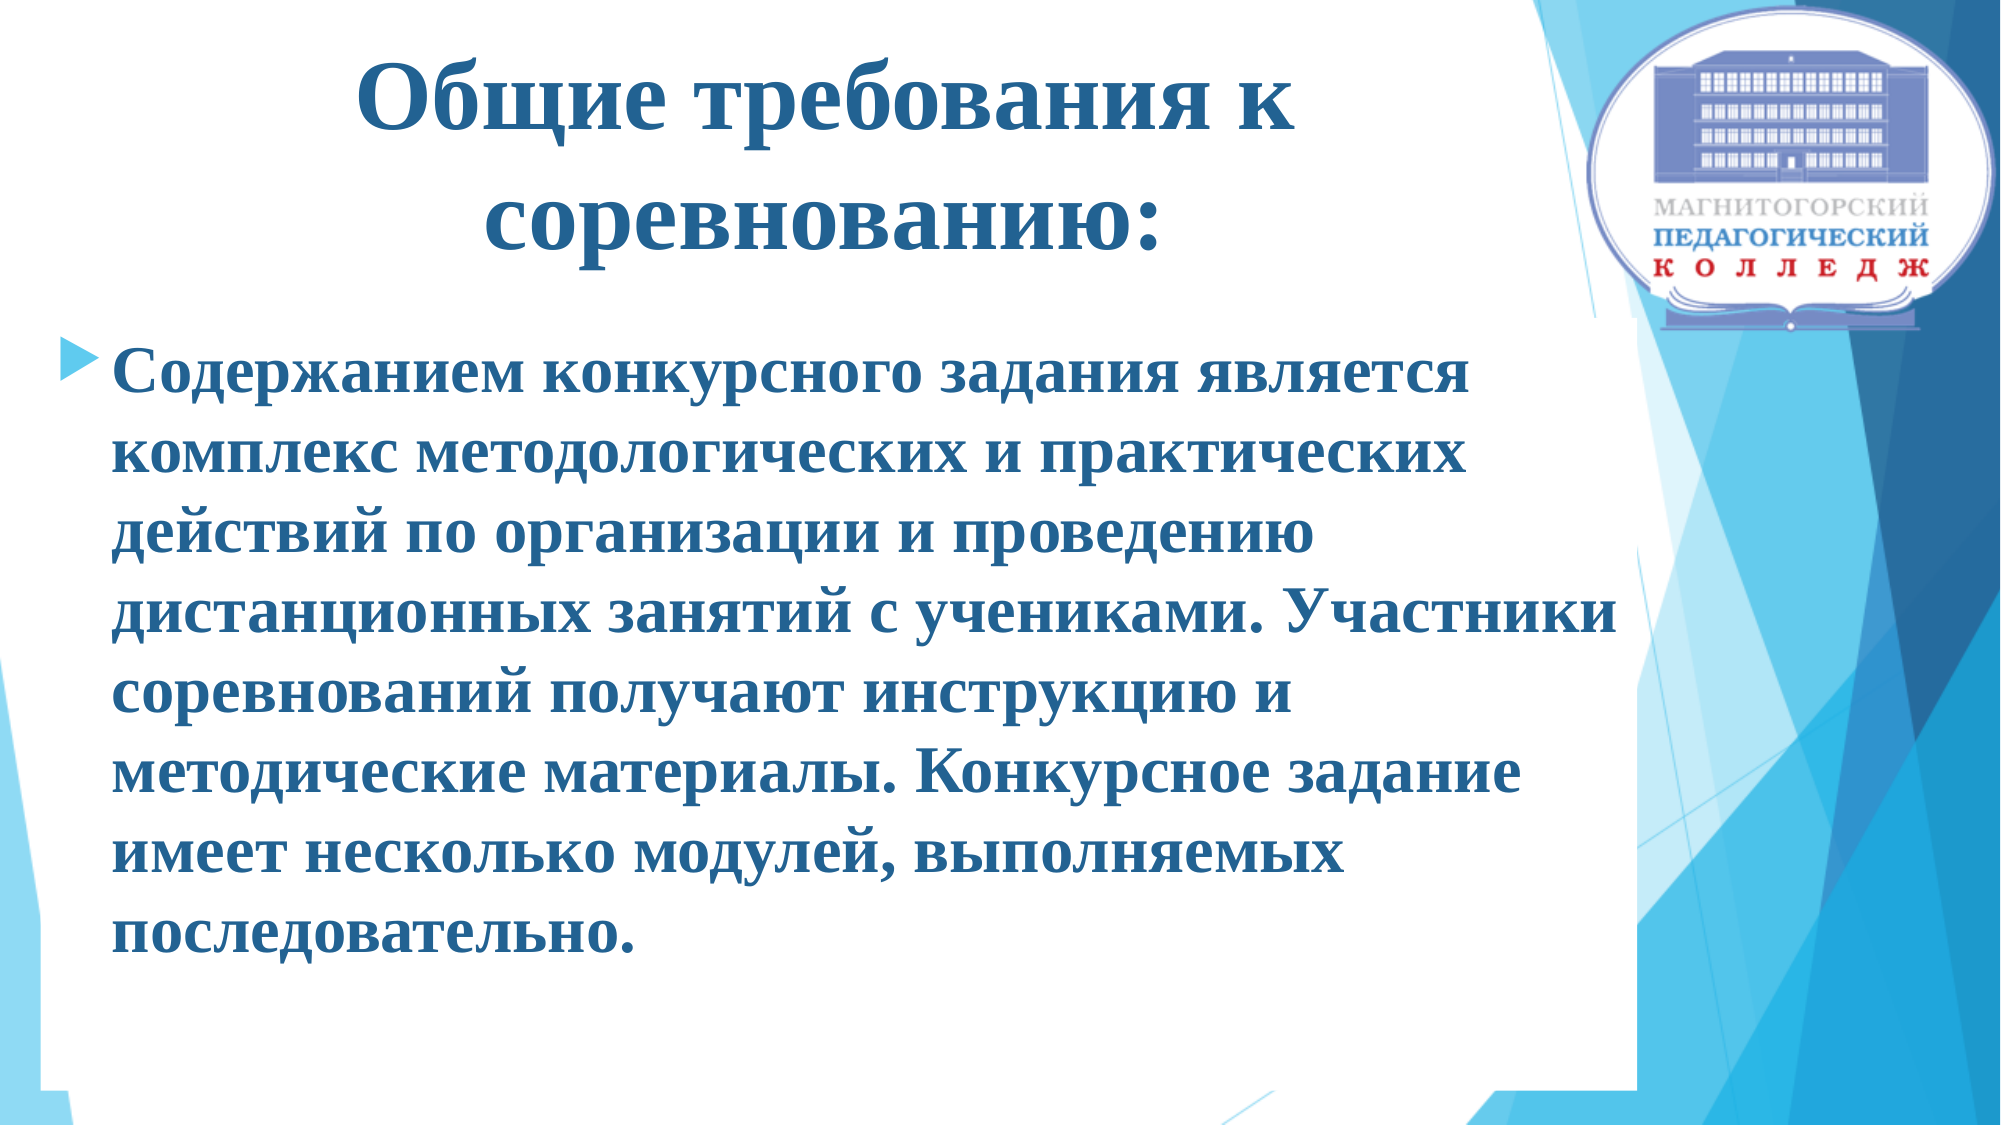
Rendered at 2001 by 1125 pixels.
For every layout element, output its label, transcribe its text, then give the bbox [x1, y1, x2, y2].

picture [0, 0, 2001, 1125]
title Общие требования к соревнованию: [119, 21, 1530, 140]
list Содержанием конкурсного задания является комплекс методологических и практических действий по организации и проведению дистанционных занятий с учениками. Участники соревнований получают инструкцию и методические материалы. Конкурсное задание имеет несколько модулей, выполняемых последовательно. [40, 317, 1638, 1091]
